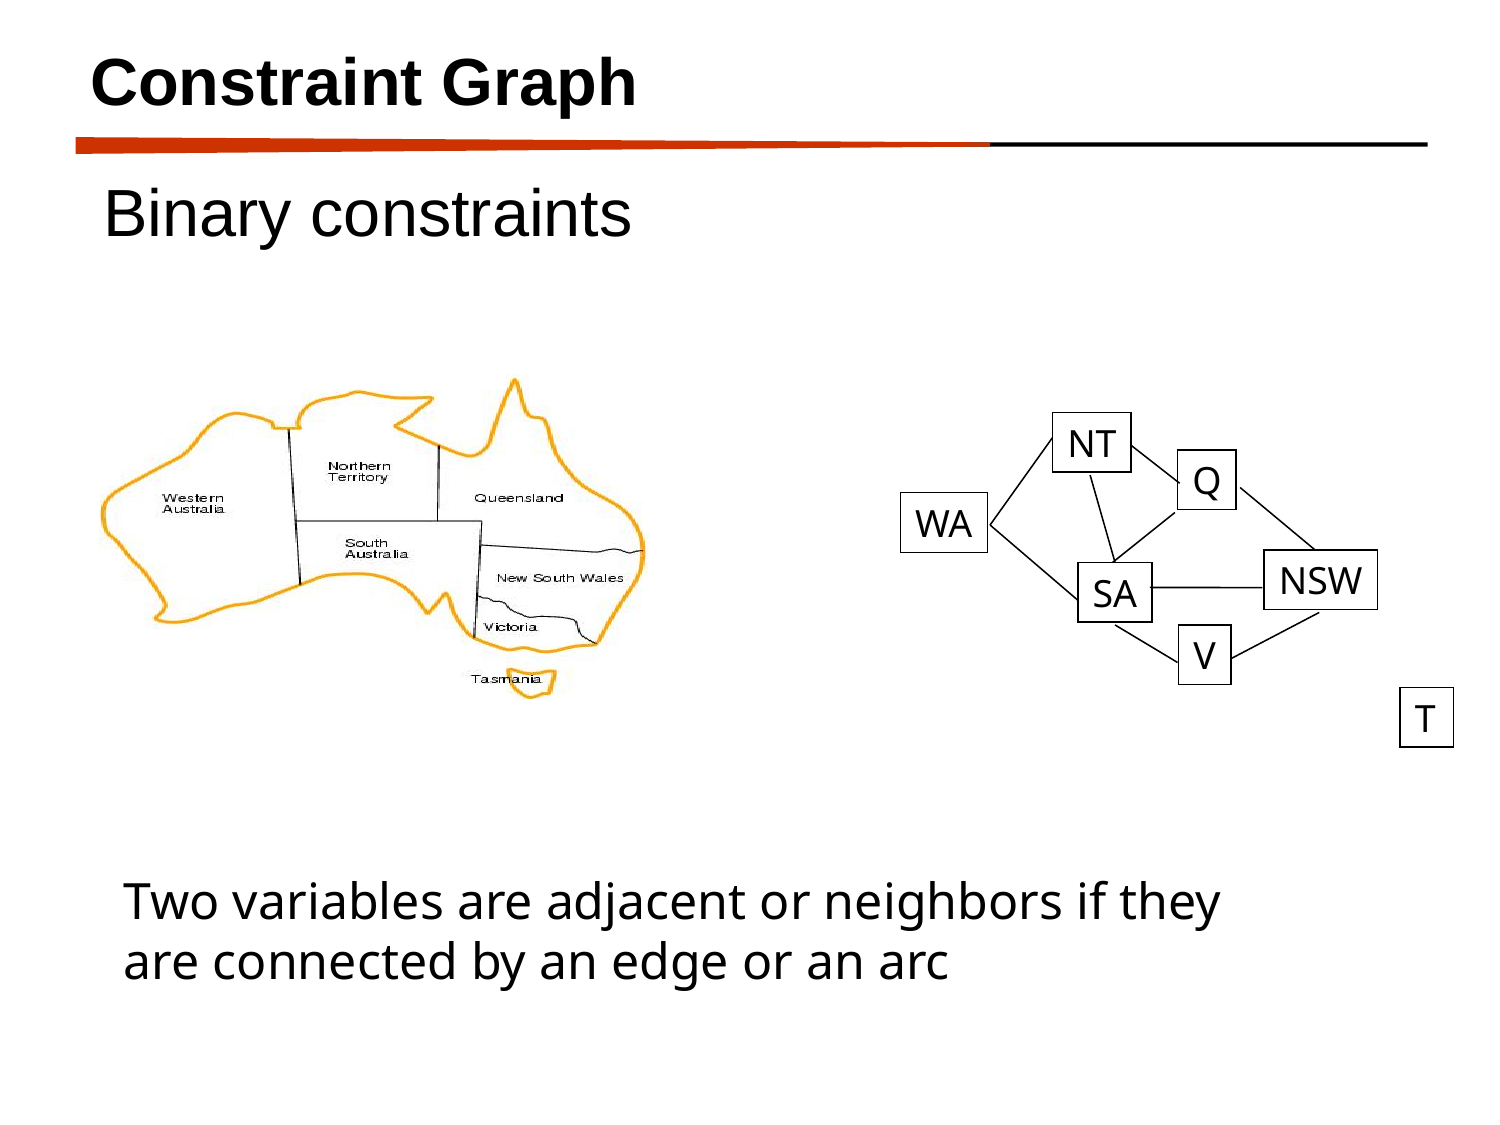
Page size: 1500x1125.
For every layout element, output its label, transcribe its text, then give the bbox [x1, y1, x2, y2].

picture [99, 374, 649, 701]
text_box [899, 412, 1454, 750]
text_box Two variables are adjacent or neighbors if they are connected by an edge or an arc [109, 862, 1237, 998]
title Constraint Graph [74, 24, 1426, 133]
list Binary constraints [88, 162, 711, 335]
